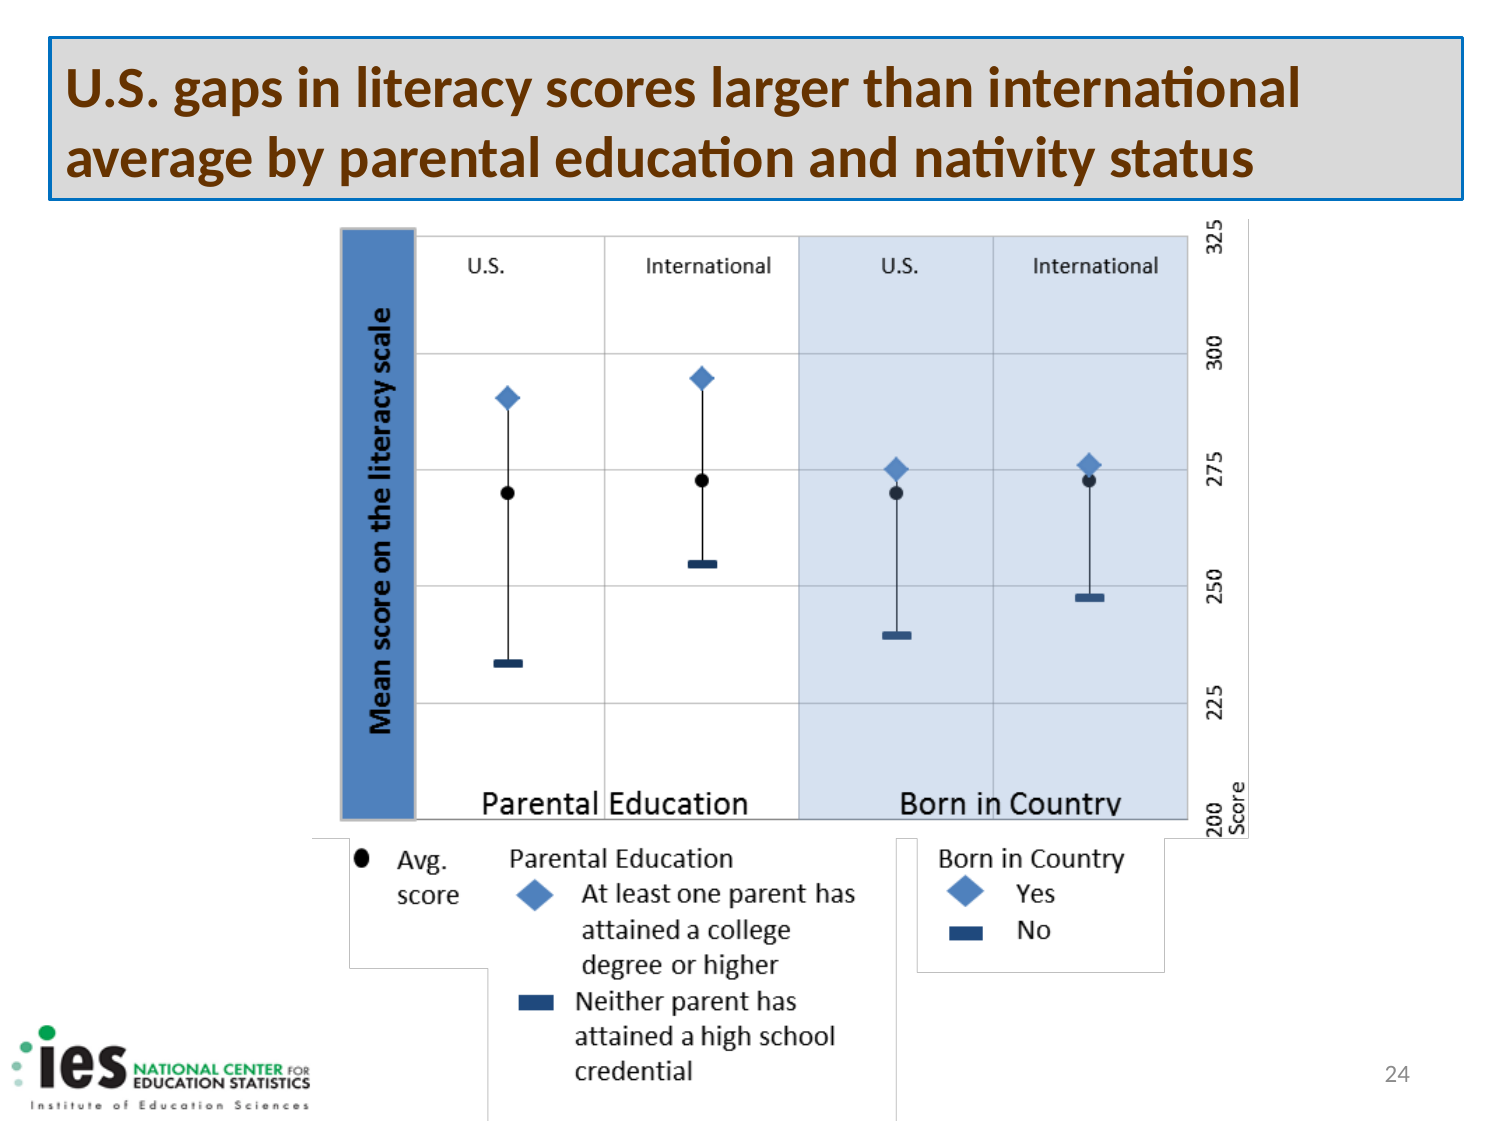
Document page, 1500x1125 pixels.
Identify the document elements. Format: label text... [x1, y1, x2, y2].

text_box U.S. gaps in literacy scores larger than international average by parental education and nativity status [49, 37, 1463, 200]
picture [0, 218, 1251, 1125]
slide_number 24 [1254, 1042, 1425, 1103]
